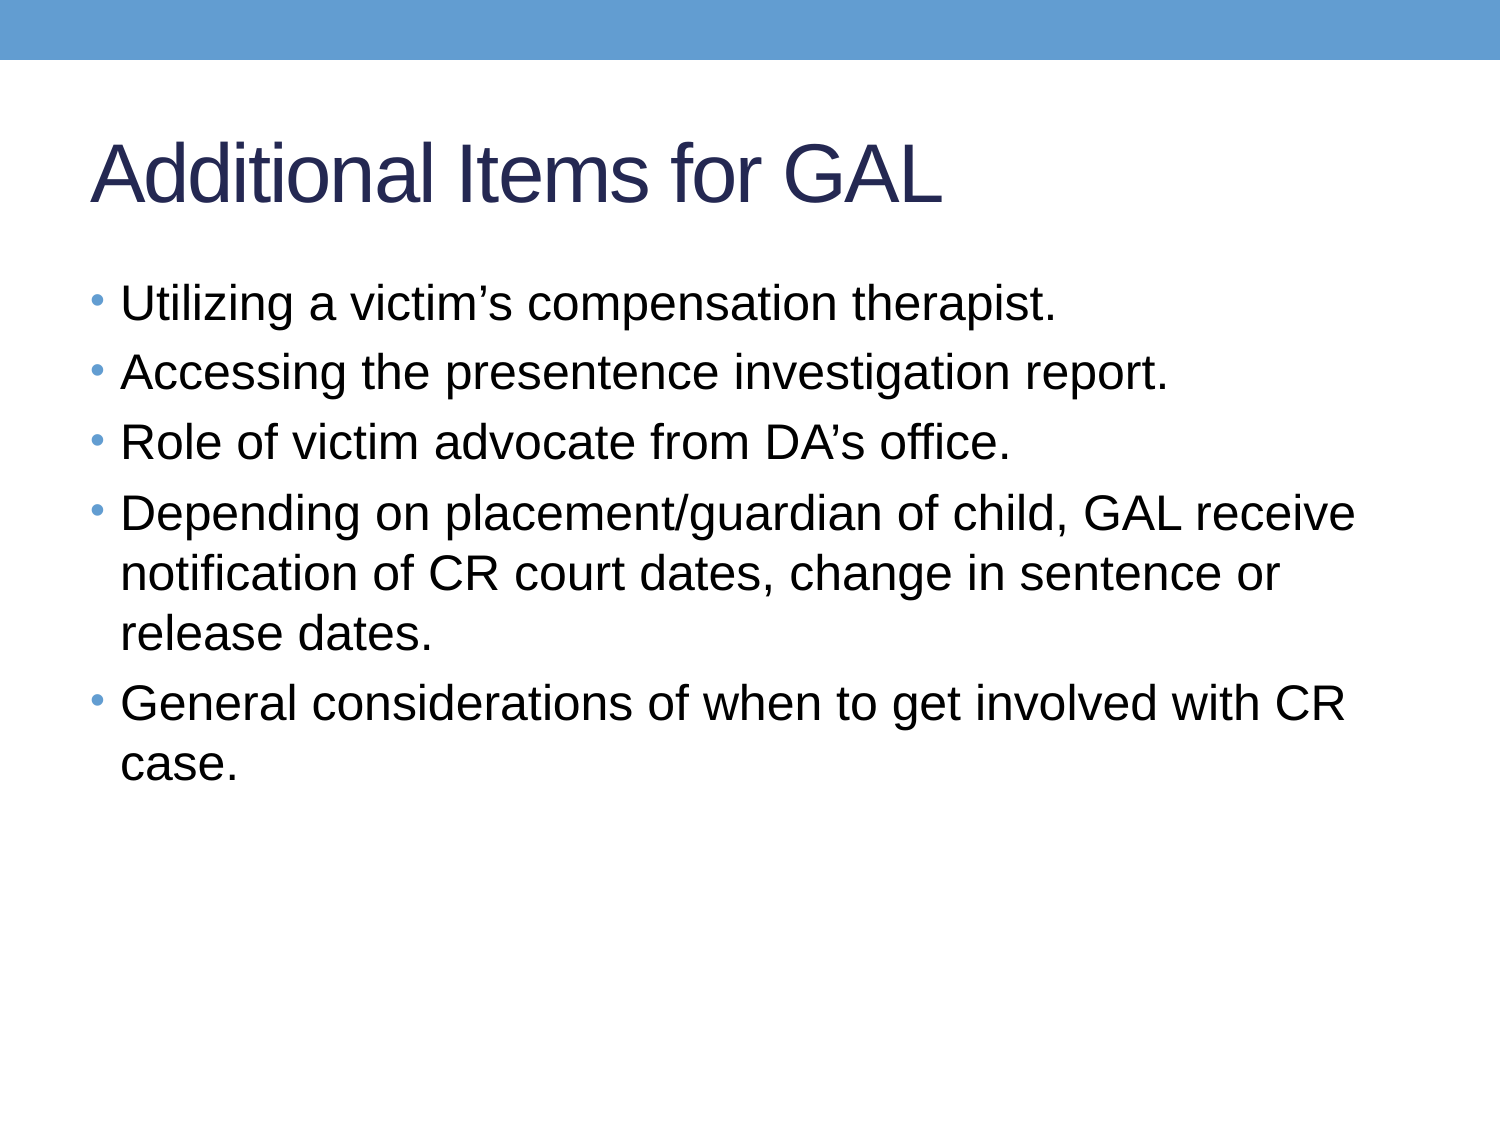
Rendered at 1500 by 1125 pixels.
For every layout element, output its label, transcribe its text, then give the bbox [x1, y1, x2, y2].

list Utilizing a victim’s compensation therapist. Accessing the presentence investigation report. Role of victim advocate from DA’s office. Depending on placement/guardian of child, GAL receive notification of CR court dates, change in sentence or release dates. General considerations of when to get involved with CR case. [75, 262, 1425, 1063]
title Additional Items for GAL [75, 87, 1425, 250]
